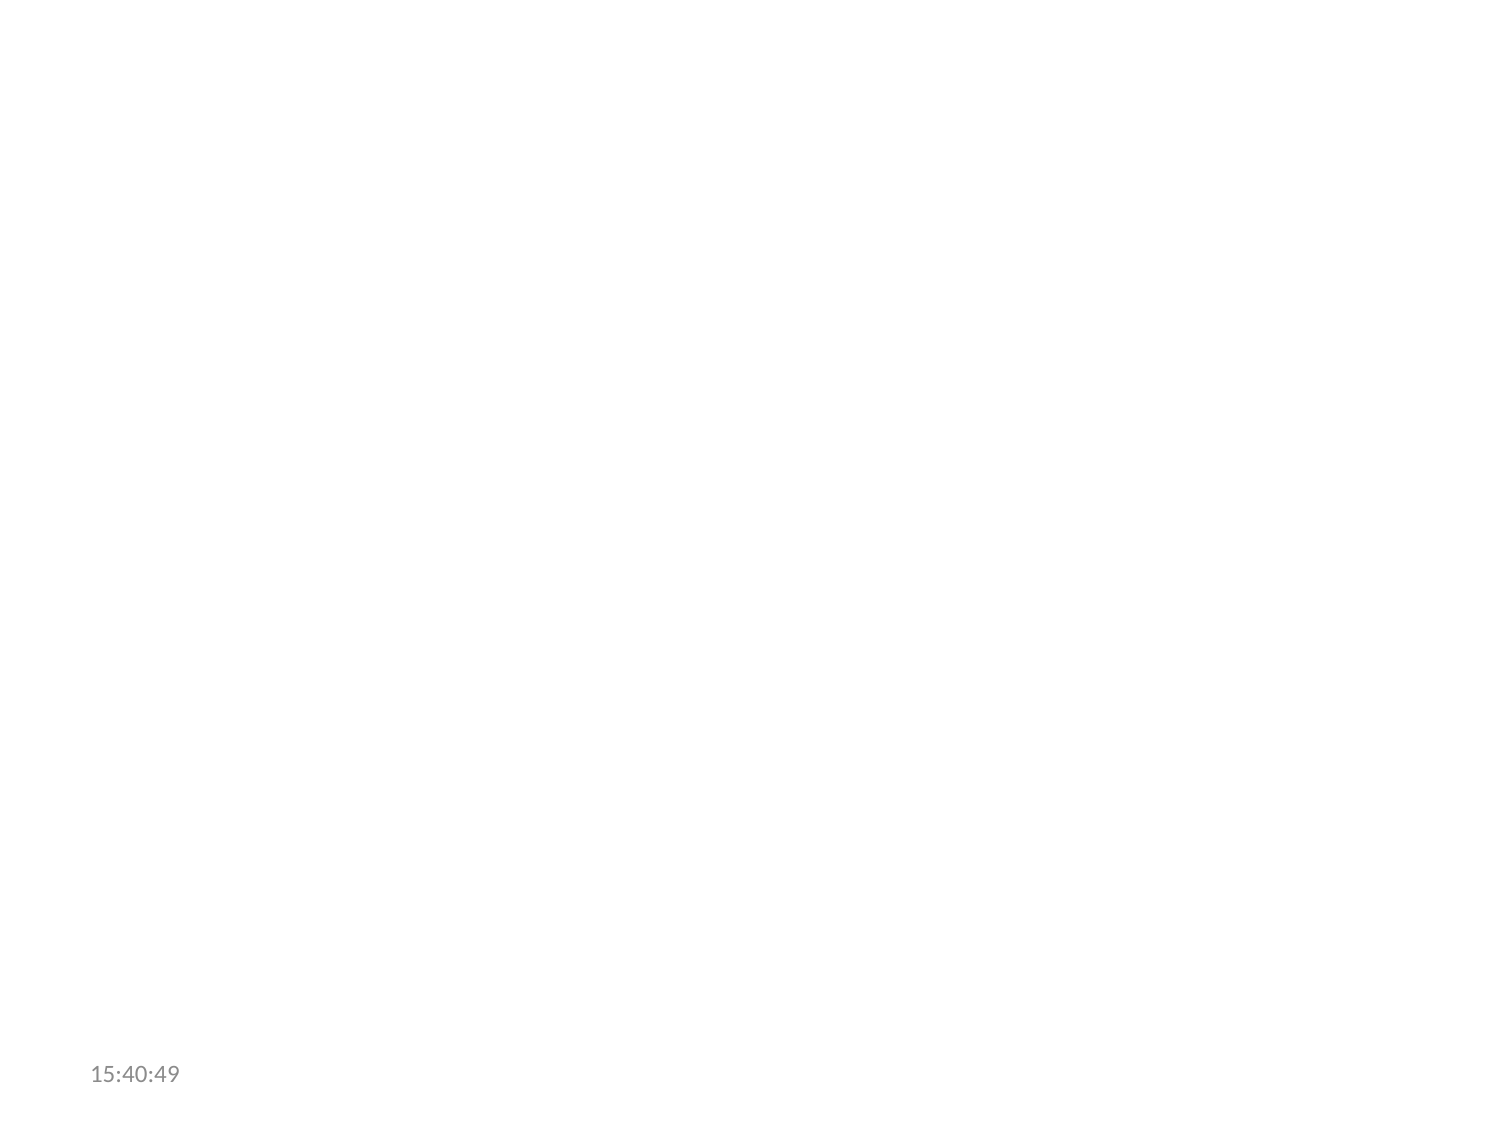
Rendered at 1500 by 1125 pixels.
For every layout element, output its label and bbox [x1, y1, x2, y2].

slide_number [75, 1042, 425, 1103]
